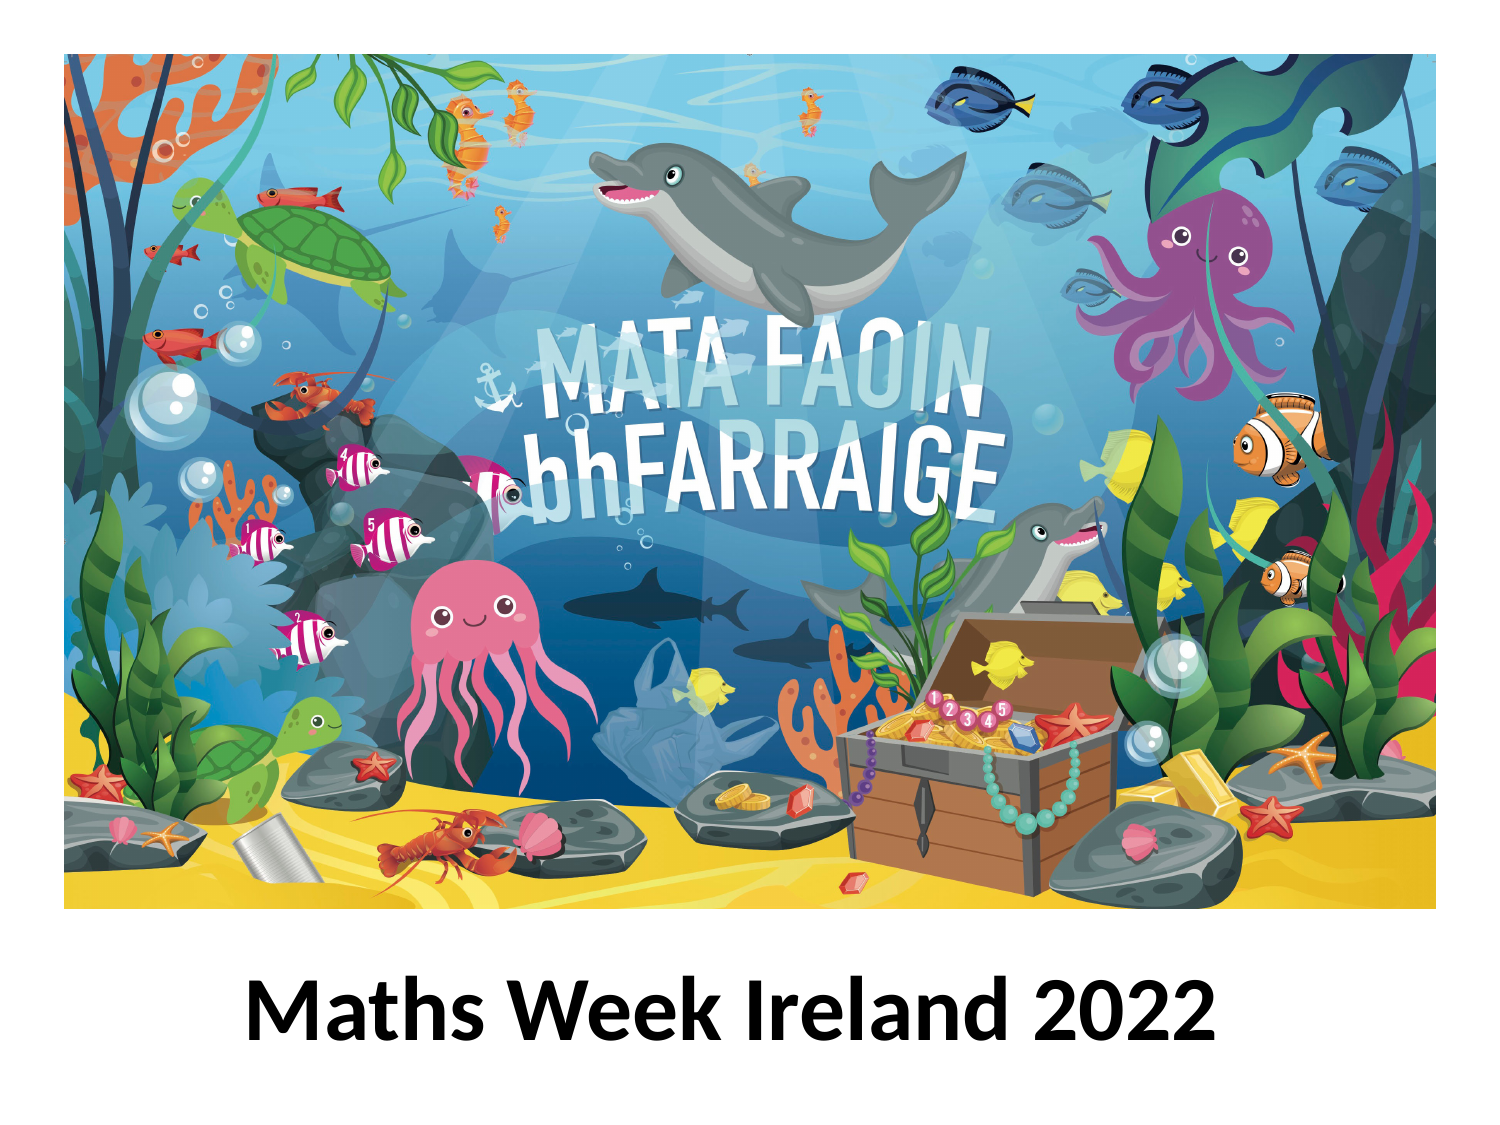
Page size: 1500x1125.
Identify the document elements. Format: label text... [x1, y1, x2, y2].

text_box Maths Week Ireland 2022 [64, 941, 1400, 1067]
picture [63, 54, 1437, 909]
